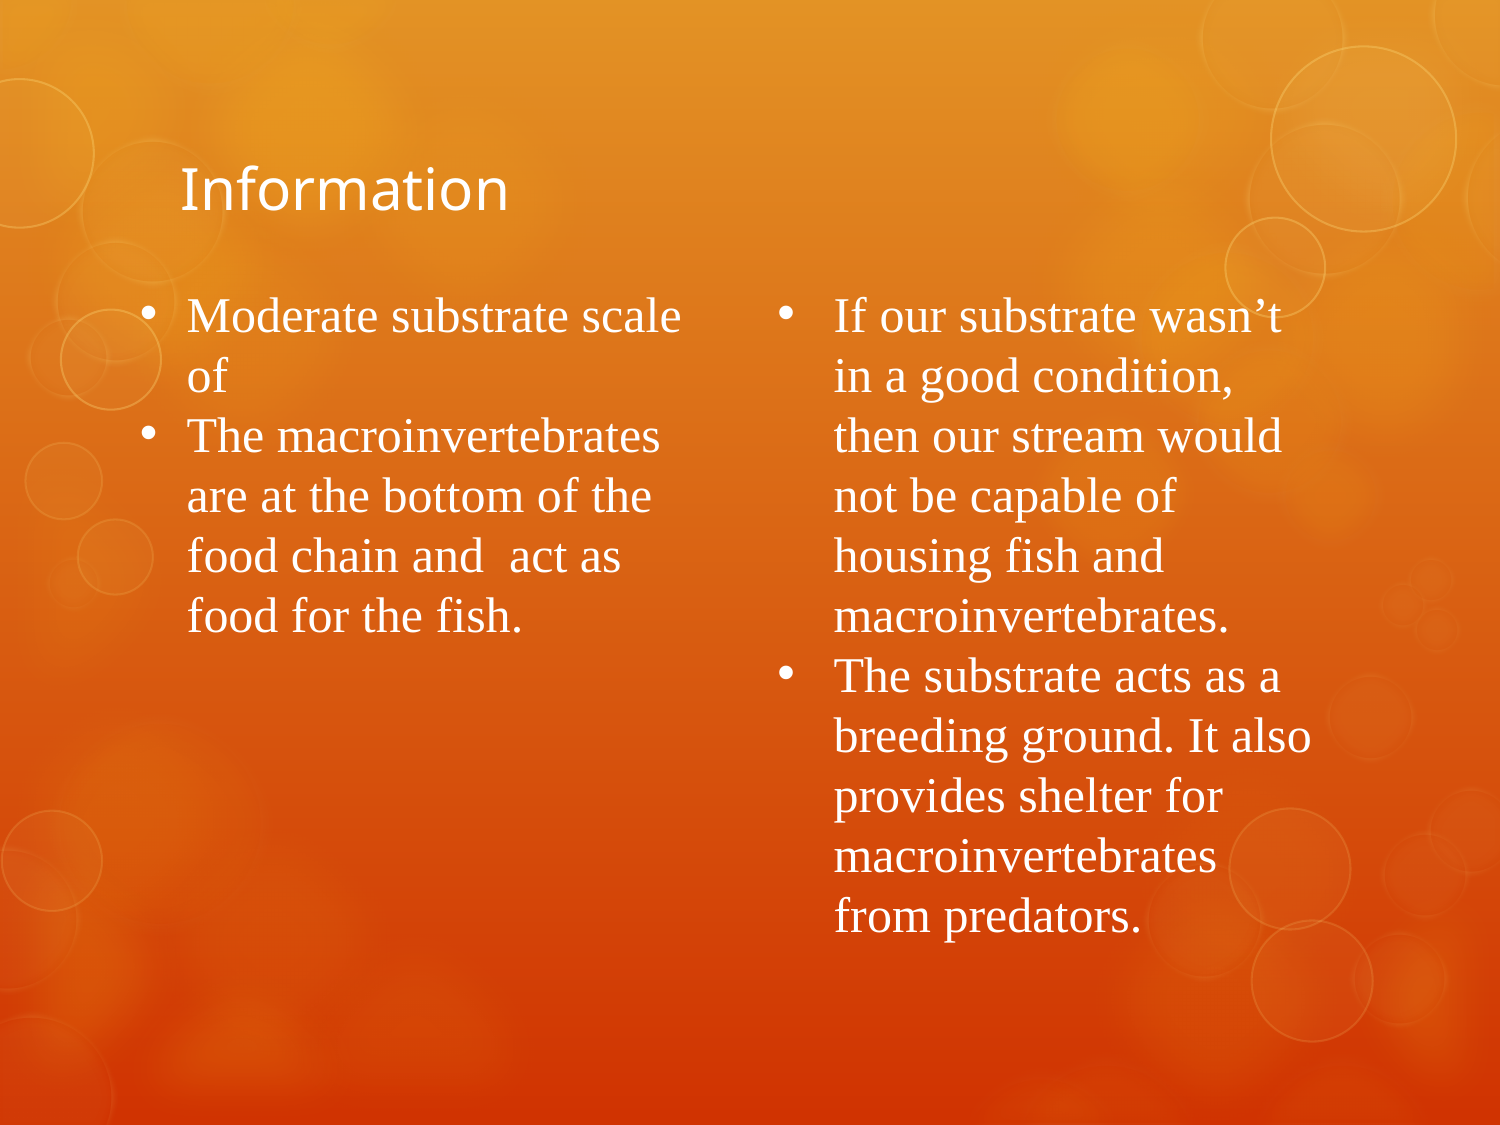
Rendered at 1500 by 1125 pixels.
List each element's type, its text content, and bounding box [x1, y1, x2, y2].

text_box Moderate substrate scale of The macroinvertebrates are at the bottom of the food chain and act as food for the fish. [124, 274, 713, 785]
text_box If our substrate wasn’t in a good condition, then our stream would not be capable of housing fish and macroinvertebrates. The substrate acts as a breeding ground. It also provides shelter for macroinvertebrates from predators. [762, 274, 1338, 995]
title Information [165, 110, 1334, 263]
